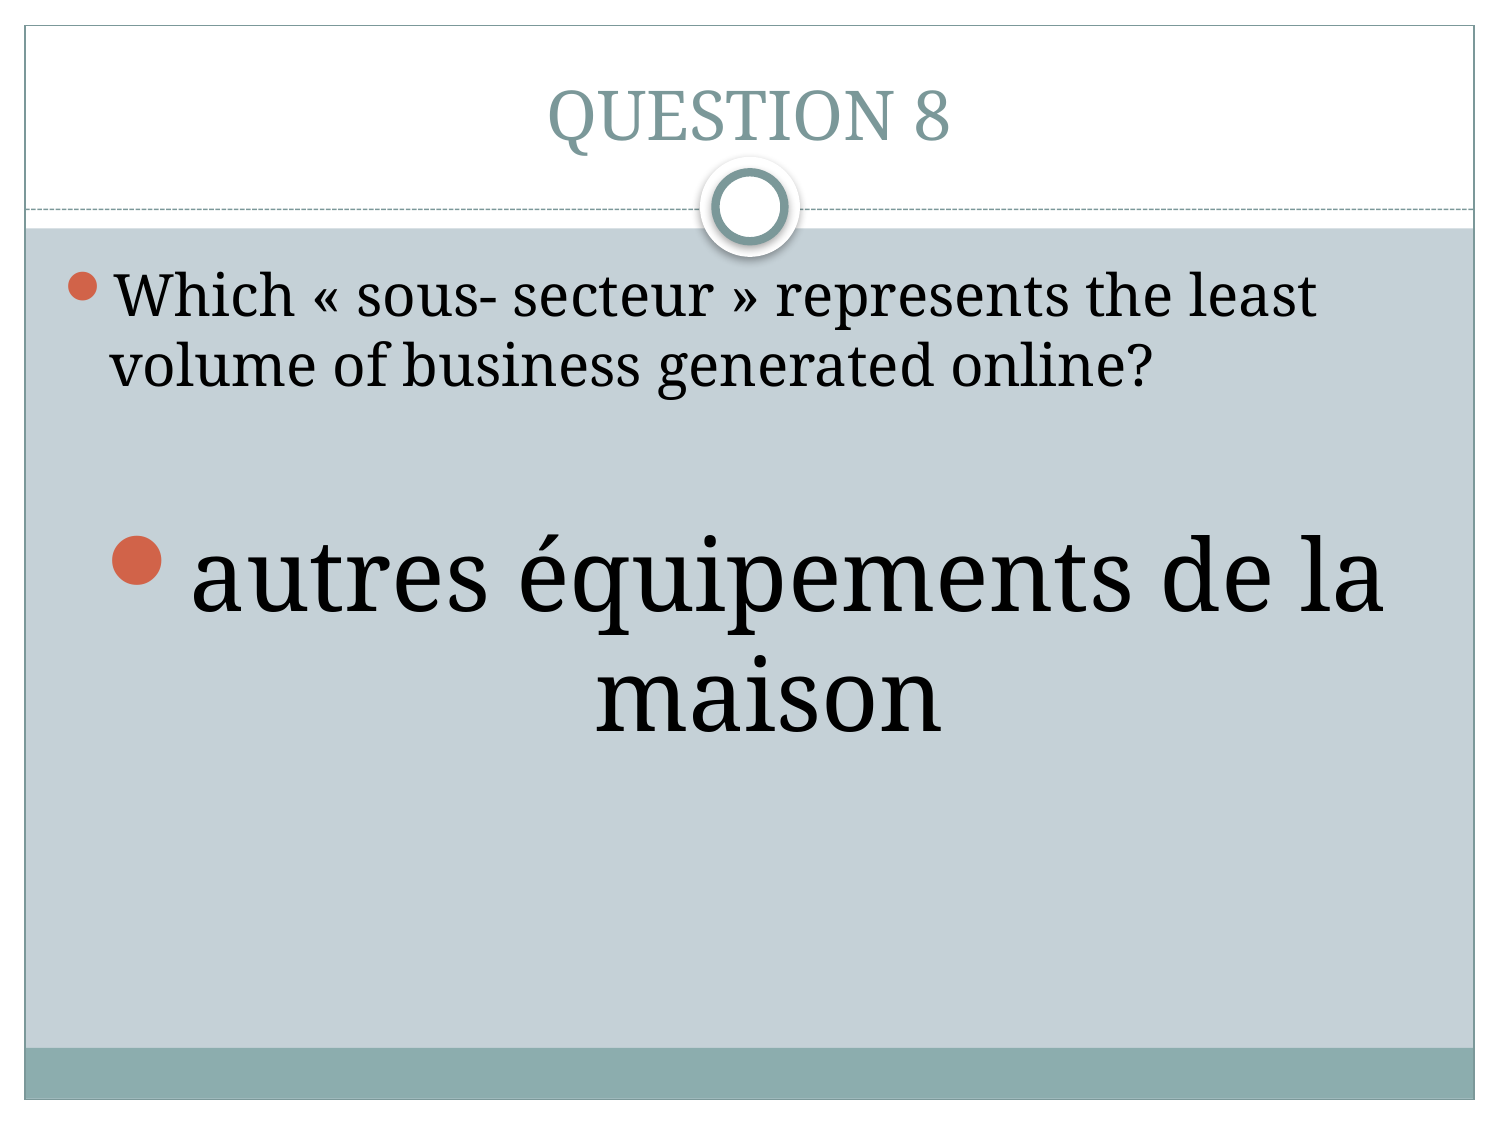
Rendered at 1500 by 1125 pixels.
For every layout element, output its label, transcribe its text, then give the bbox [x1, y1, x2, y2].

list Which « sous- secteur » represents the least volume of business generated online? autres équipements de la maison [49, 250, 1445, 1001]
title QUESTION 8 [49, 37, 1450, 162]
